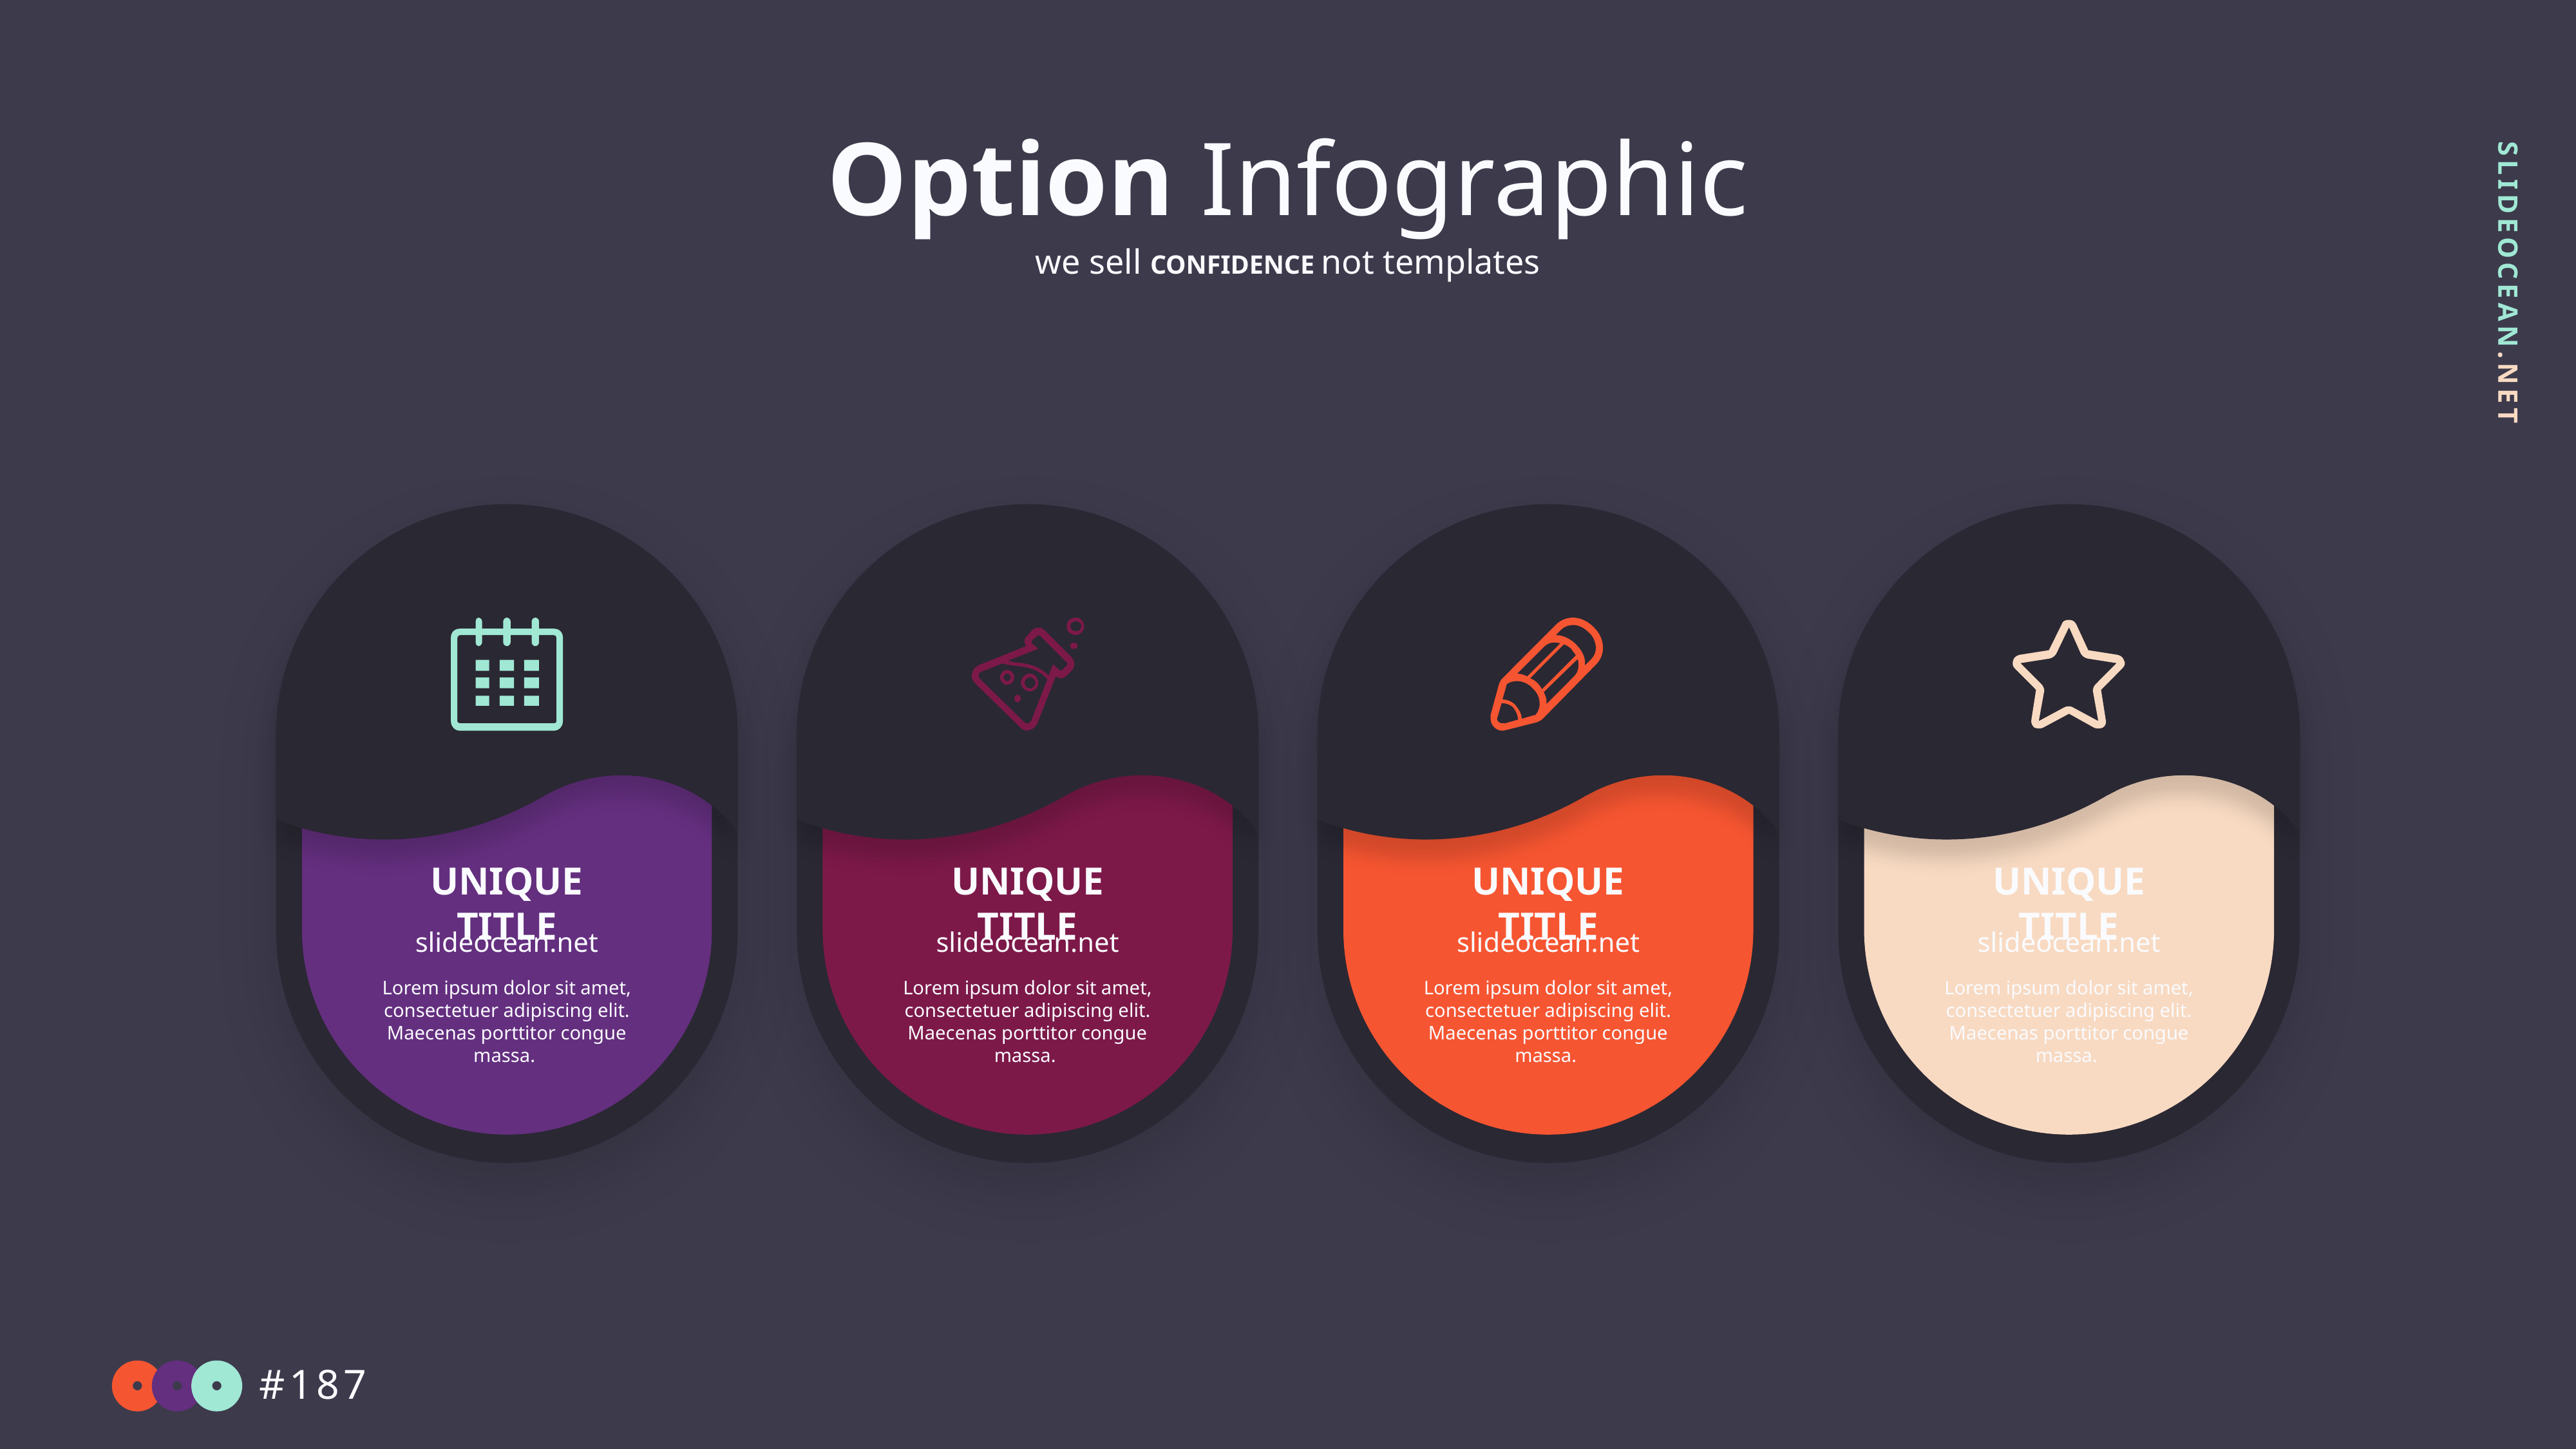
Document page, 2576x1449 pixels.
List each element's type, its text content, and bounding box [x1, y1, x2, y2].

text_box #187 [259, 1359, 411, 1408]
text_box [1837, 504, 2300, 1164]
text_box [891, 874, 1164, 1072]
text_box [1411, 874, 1685, 1072]
text_box we sell CONFIDENCE not templates [1026, 241, 1550, 285]
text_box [1932, 874, 2206, 1072]
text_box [971, 617, 1084, 732]
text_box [276, 504, 738, 1164]
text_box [796, 504, 1259, 1164]
text_box Option Infographic [818, 110, 1758, 241]
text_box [370, 874, 644, 1072]
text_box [450, 617, 564, 732]
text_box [1317, 504, 1780, 1164]
